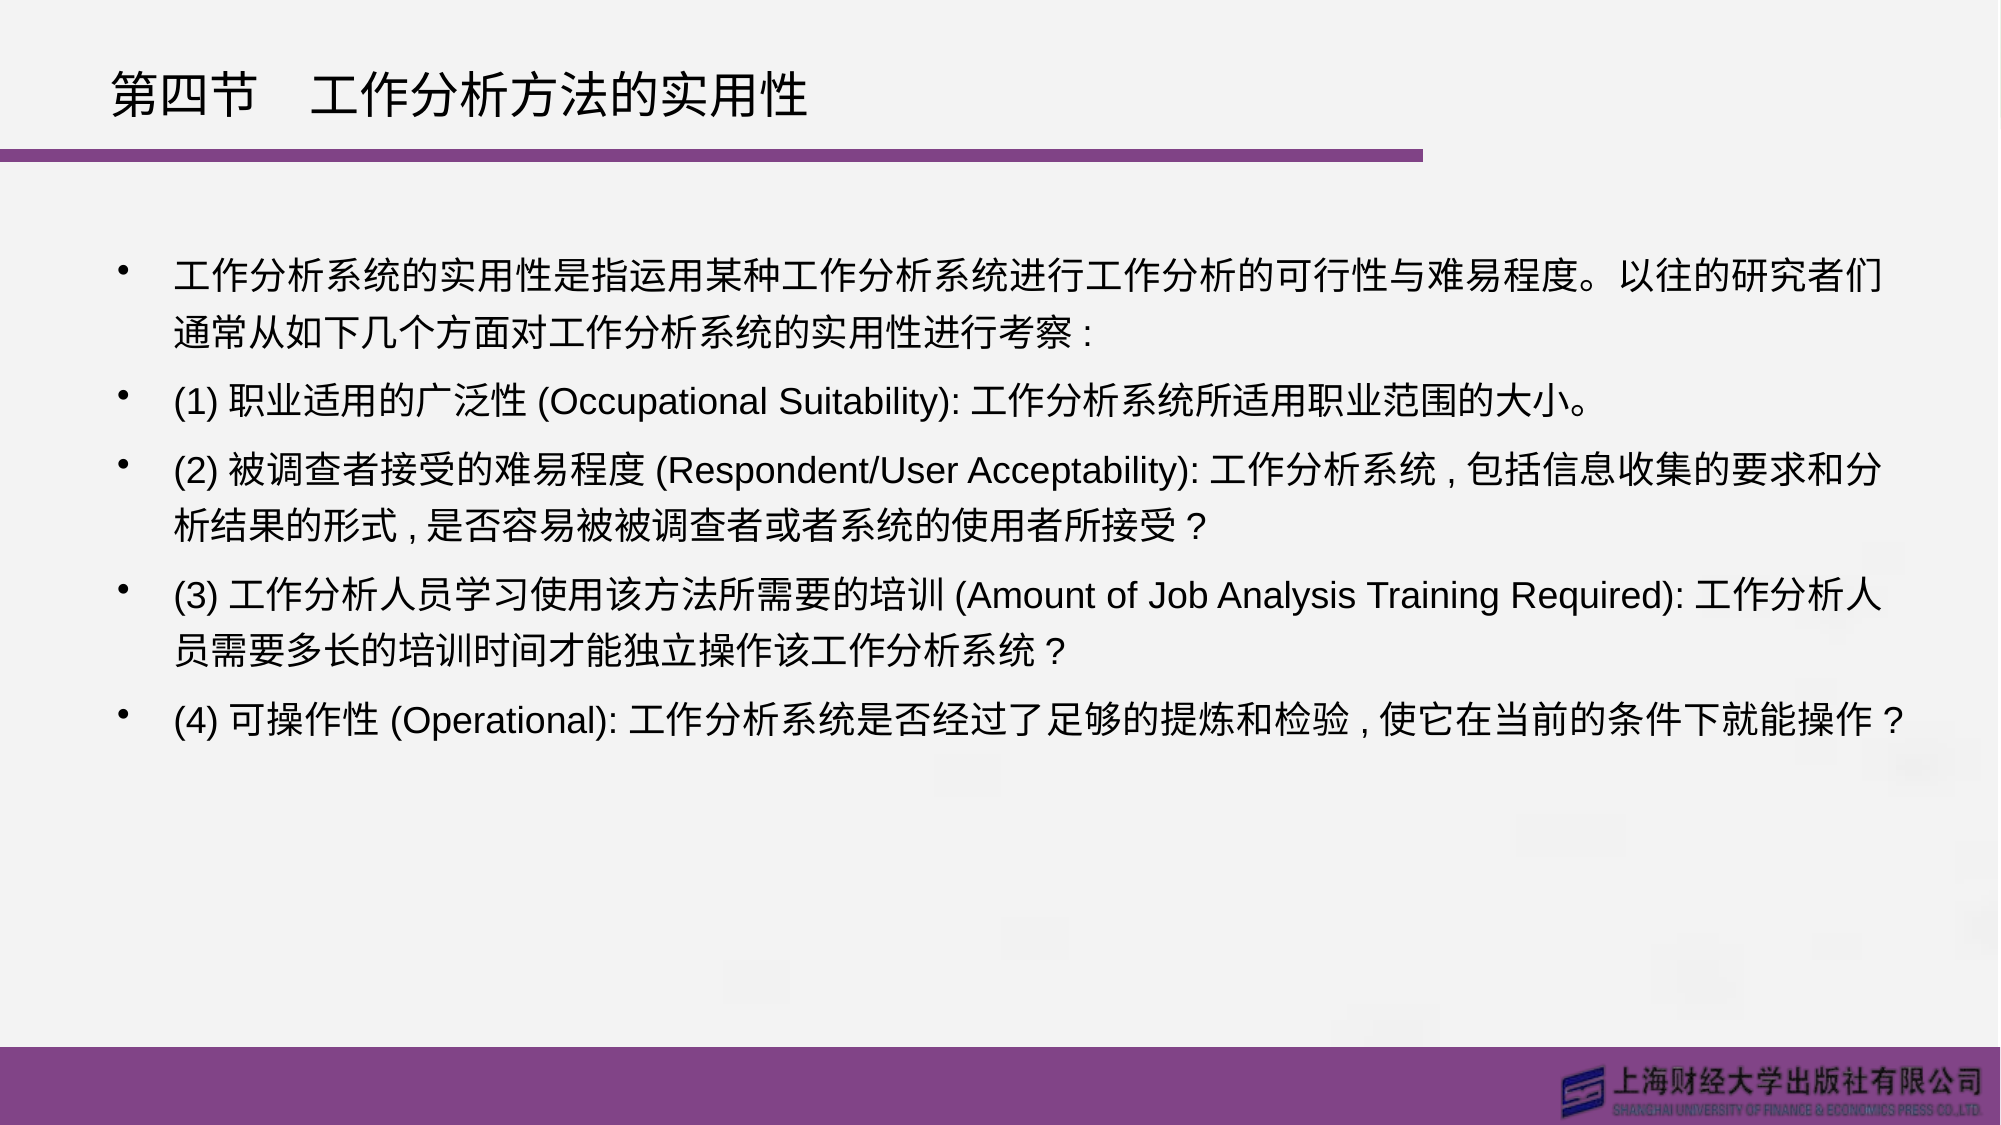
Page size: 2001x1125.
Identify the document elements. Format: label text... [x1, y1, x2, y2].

list 工作分析系统的实用性是指运用某种工作分析系统进行工作分析的可行性与难易程度。以往的研究者们通常从如下几个方面对工作分析系统的实用性进行考察: (1)职业适用的广泛性(Occupational Suitability):工作分析系统所适用职业范围的大小。 (2)被调查者接受的难易程度(Respondent/User Acceptability):工作分析系统,包括信息收集的要求和分析结果的形式,是否容易被被调查者或者系统的使用者所接受? (3)工作分析人员学习使用该方法所需要的培训(Amount of Job Analysis Training Required):工作分析人员需要多长的培训时间才能独立操作该工作分析系统? (4)可操作性(Operational):工作分析系统是否经过了足够的提炼和检验,使它在当前的条件下就能操作? [102, 233, 1898, 1032]
title 第四节 工作分析方法的实用性 [94, 42, 1451, 146]
picture [0, 0, 2001, 1125]
